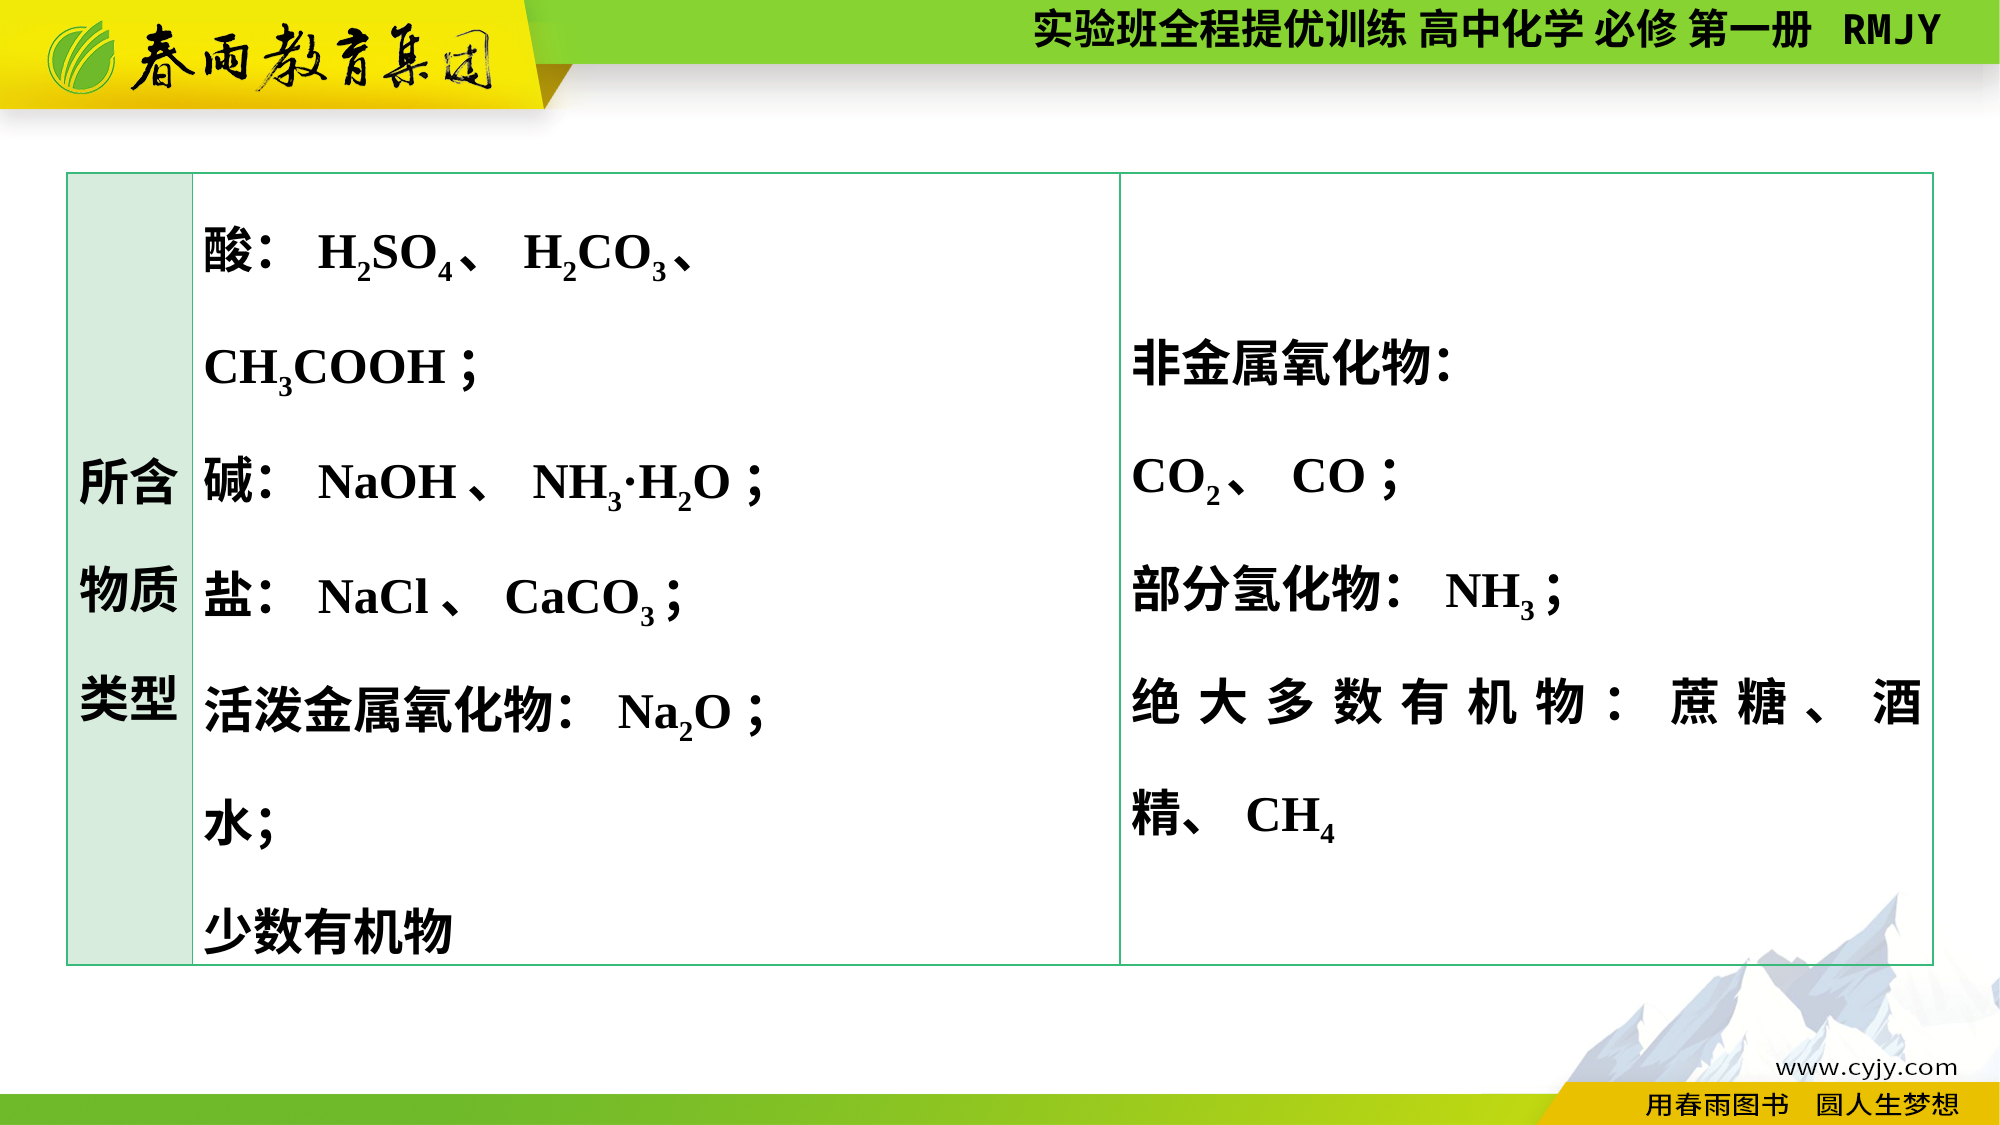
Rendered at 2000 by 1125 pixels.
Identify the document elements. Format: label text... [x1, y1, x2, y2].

table_header 非金属氧化物： CO2、CO； 部分氢化物：NH3； 绝大多数有机物：蔗糖、酒精、CH4 [1121, 174, 1932, 964]
picture [0, 0, 2000, 1125]
table_header 酸：H2SO4、H2CO3、 CH3COOH； 碱：NaOH、NH3·H2O； 盐：NaCl、CaCO3； 活泼金属氧化物：Na2O； 水； 少数有机物 [193, 174, 1119, 964]
table_header 所含 物质 类型 [68, 174, 192, 964]
